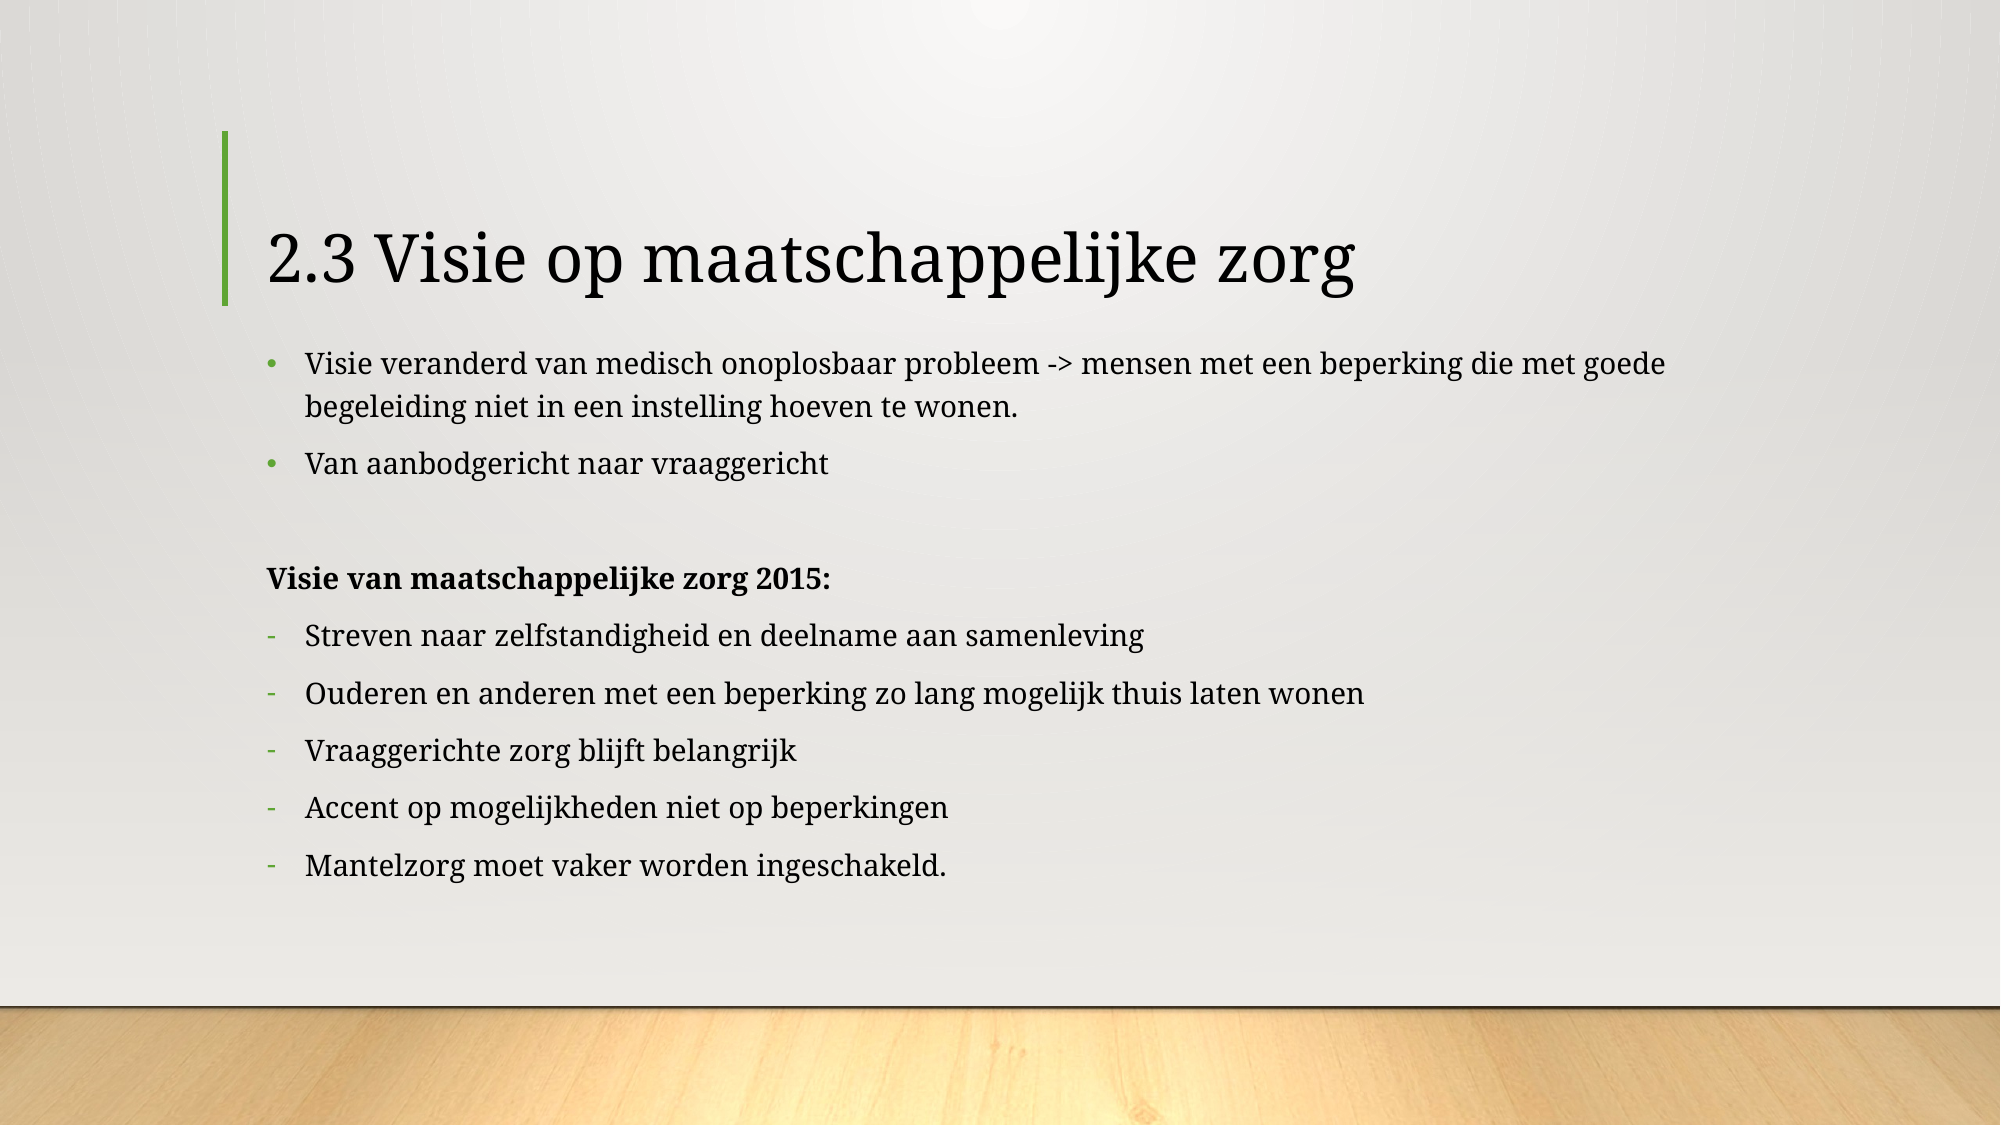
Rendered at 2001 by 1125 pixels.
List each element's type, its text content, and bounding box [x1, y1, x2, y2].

picture [0, 1006, 2000, 1125]
title 2.3 Visie op maatschappelijke zorg [251, 131, 1814, 305]
list Visie veranderd van medisch onoplosbaar probleem -> mensen met een beperking die met goede begeleiding niet in een instelling hoeven te wonen. Van aanbodgericht naar vraaggericht Visie van maatschappelijke zorg 2015: Streven naar zelfstandigheid en deelname aan samenleving Ouderen en anderen met een beperking zo lang mogelijk thuis laten wonen Vraaggerichte zorg blijft belangrijk Accent op mogelijkheden niet op beperkingen Mantelzorg moet vaker worden ingeschakeld. [251, 330, 1814, 897]
